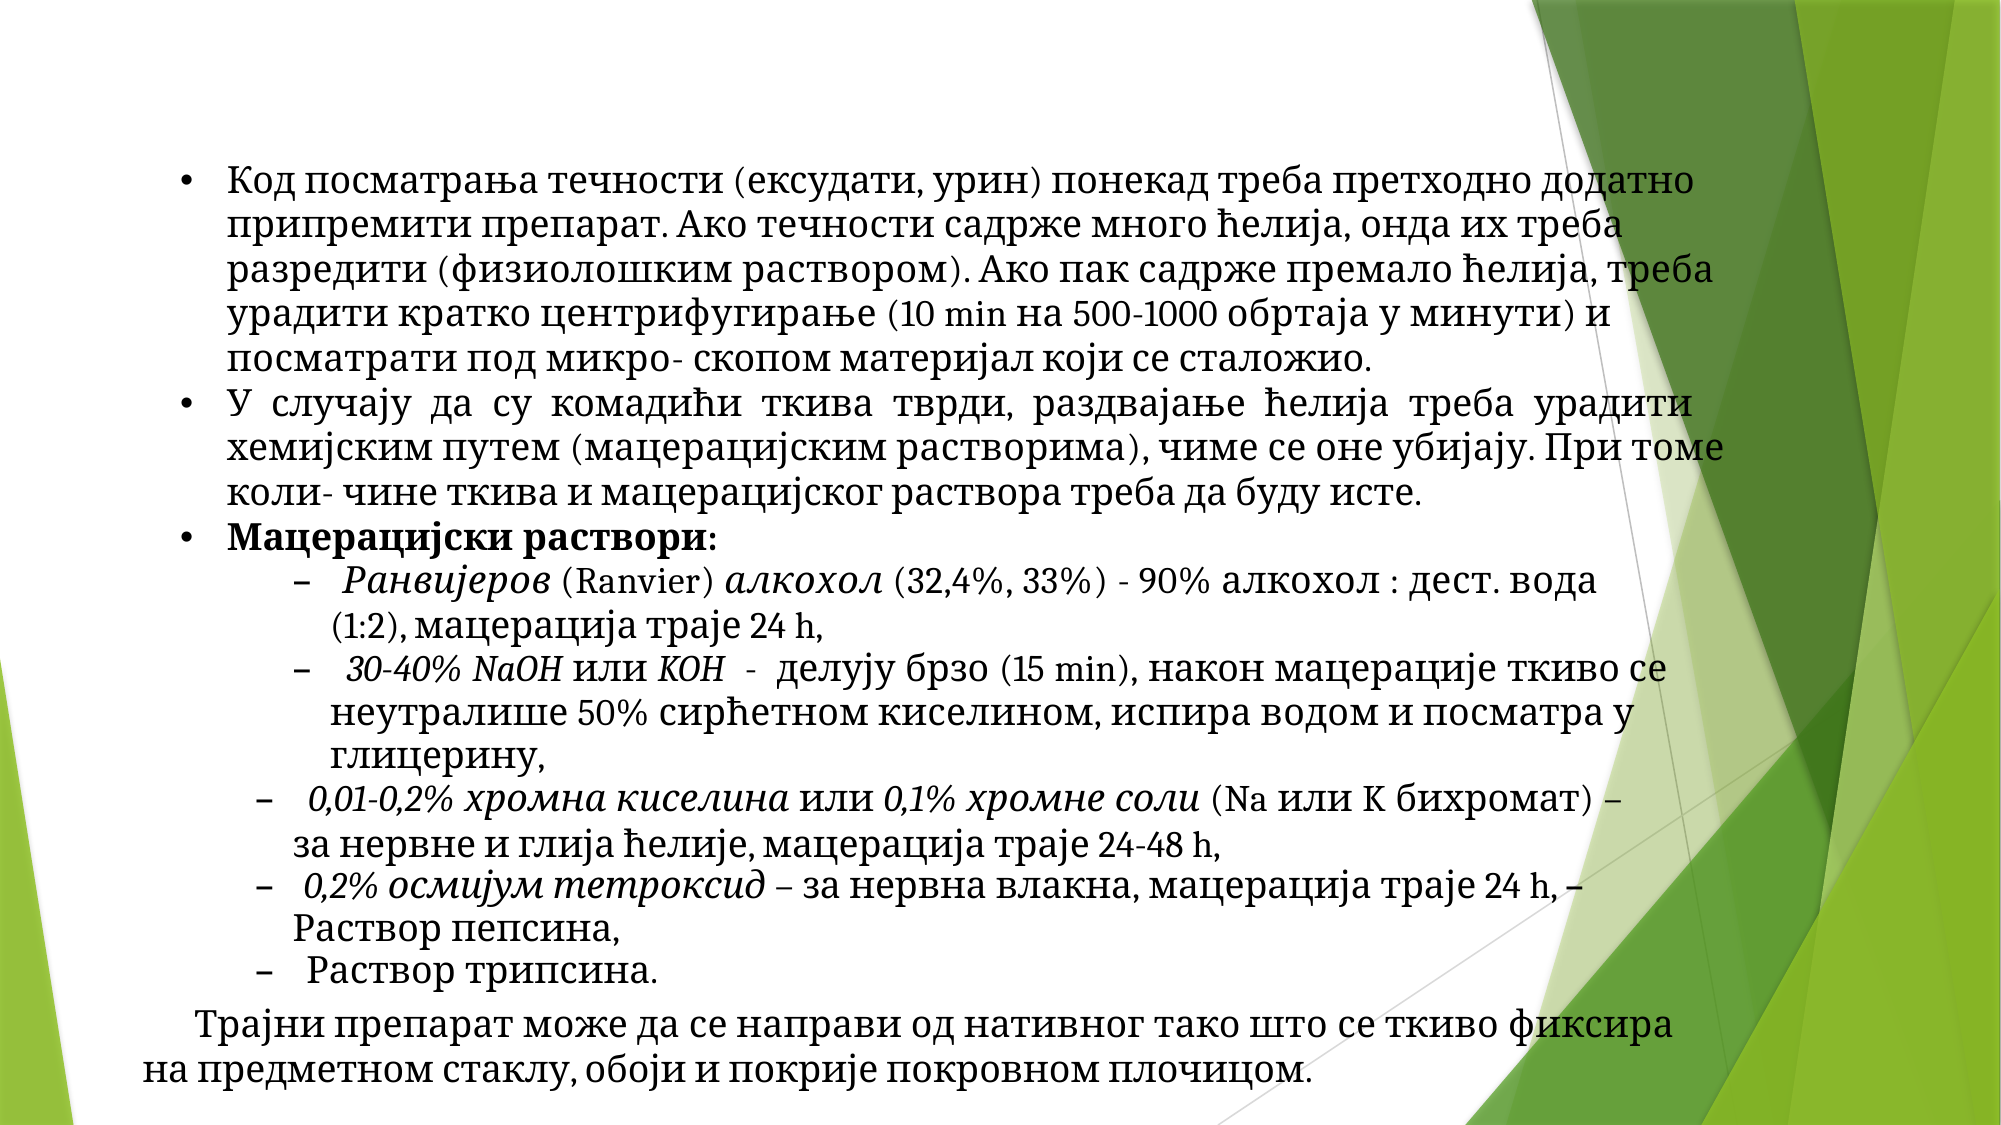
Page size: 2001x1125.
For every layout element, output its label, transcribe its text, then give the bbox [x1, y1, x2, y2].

text_box Код посматрања течности (ексудати, урин) понекад треба претходно додатно припремити препарат. Ако течности садрже много ћелија, онда их треба разредити (физиолошким раствором). Ако пак садрже премало ћелија, треба урадити кратко центрифугирање (10 min на 500-1000 обртаја у минути) и посматрати под микро- скопом материјал који се сталожио. У случају да су комадићи ткива тврди, раздвајање ћелија треба урадити хемијским путем (мацерацијским растворима), чиме се оне убијају. При томе коли- чине ткива и мацерацијског раствора треба да буду исте. Мацерацијски раствори: – Ранвијеров (Ranvier) алкохол (32,4%, 33%) - 90% алкохол : дест. вода (1:2), мацерација траје 24 h, – 30-40% NaOH или KOH - делују брзо (15 min), након мацерације ткиво се неутралише 50% сирћетном киселином, испира водом и посматра у глицерину, – 0,01-0,2% хромна киселина или 0,1% хромне соли (Na или K бихромат) – за нервне и глија ћелије, мацерација траје 24-48 h, – 0,2% осмијум тетроксид – за нервна влакна, мацерација траје 24 h, – Раствор пепсина, – Раствор трипсина. Трајни препарат може да се направи од нативног тако што се ткиво фиксира на предметном стаклу, обоји и покрије покровном плочицом. [29, 150, 1907, 1125]
